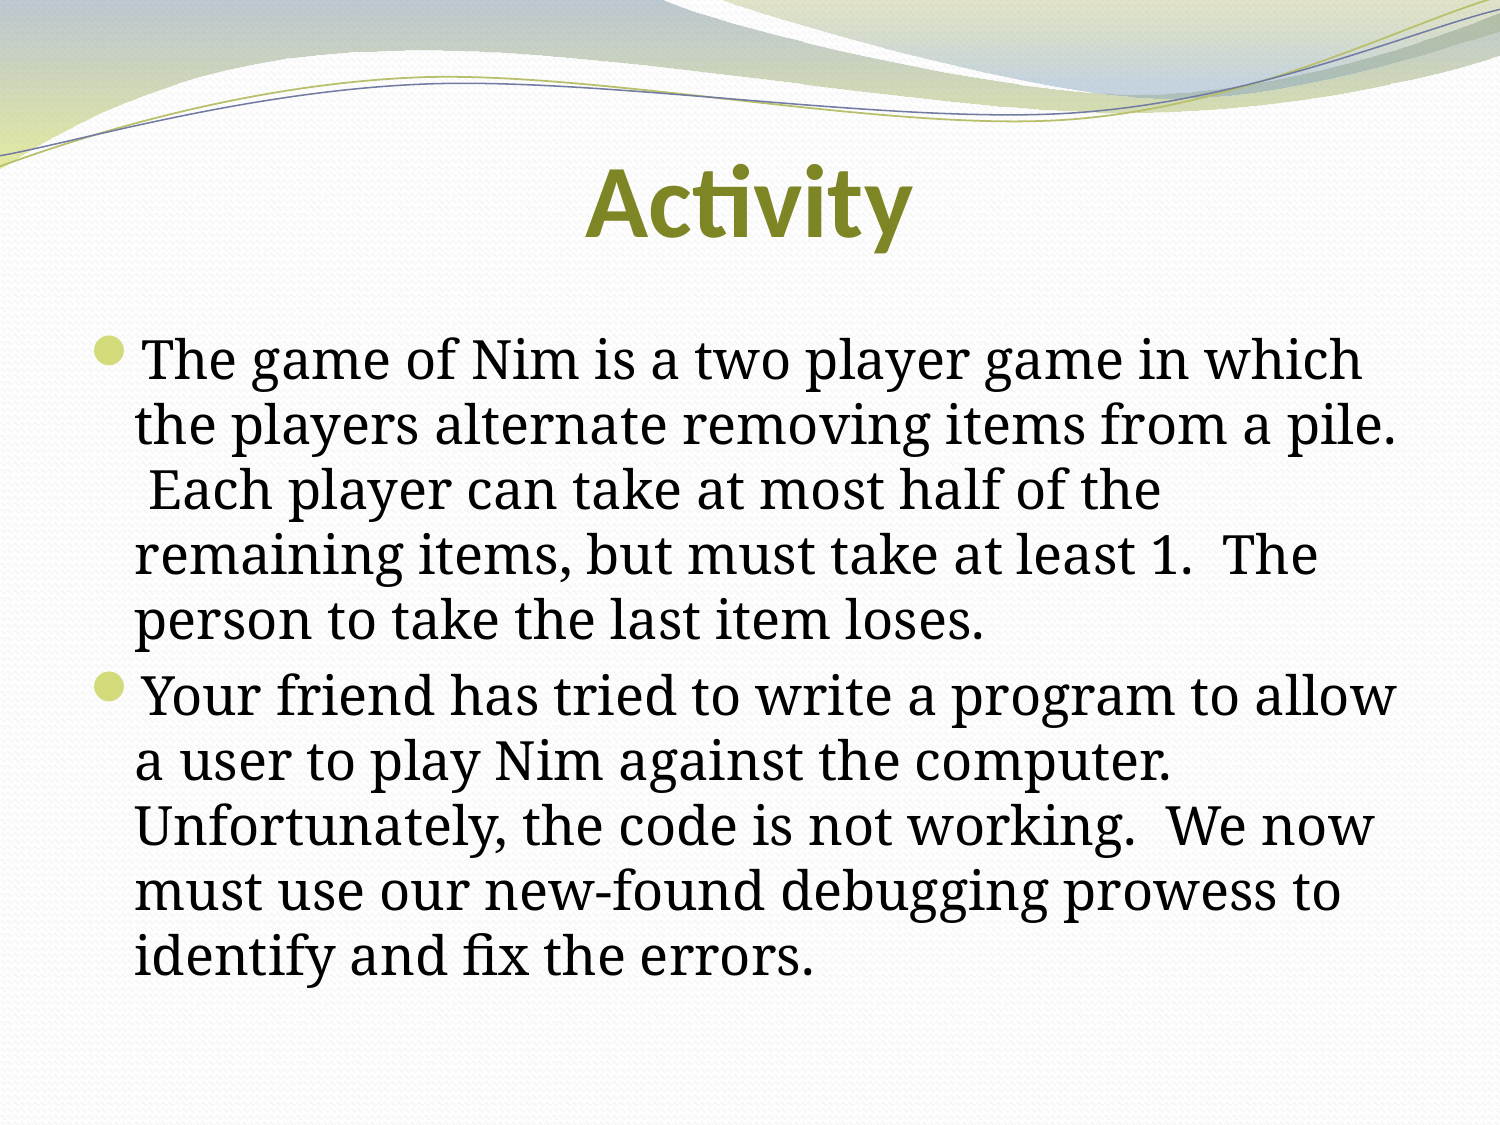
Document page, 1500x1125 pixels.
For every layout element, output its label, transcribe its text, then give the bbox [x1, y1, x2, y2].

title Activity [75, 70, 1425, 259]
list The game of Nim is a two player game in which the players alternate removing items from a pile. Each player can take at most half of the remaining items, but must take at least 1. The person to take the last item loses. Your friend has tried to write a program to allow a user to play Nim against the computer. Unfortunately, the code is not working. We now must use our new-found debugging prowess to identify and fix the errors. [75, 317, 1425, 1125]
